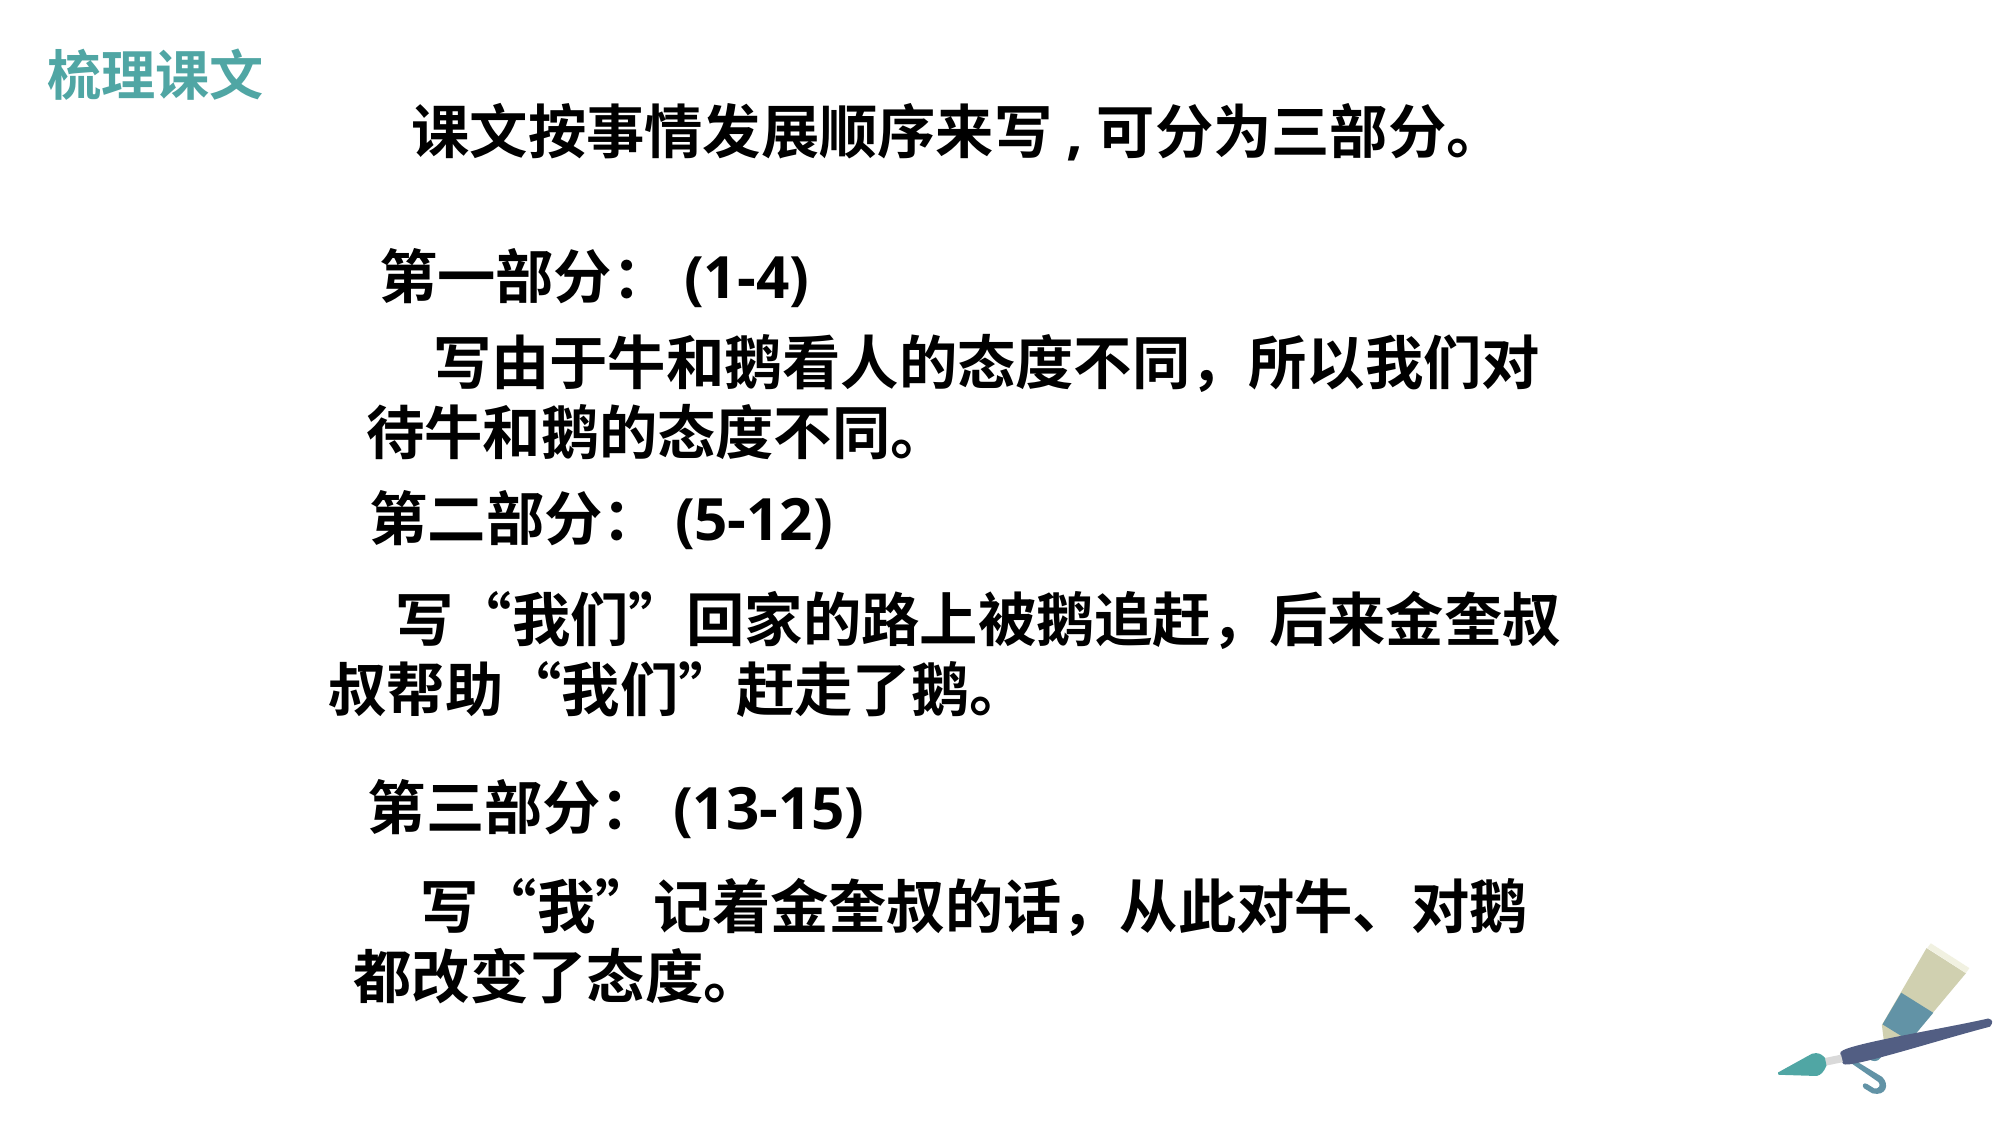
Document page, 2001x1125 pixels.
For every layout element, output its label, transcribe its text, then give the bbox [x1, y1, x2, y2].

text_box 写“我”记着金奎叔的话，从此对牛、对鹅都改变了态度。 [339, 863, 1589, 1018]
text_box 第一部分：(1-4) [364, 232, 825, 318]
text_box 梳理课文 [32, 33, 347, 114]
text_box 第二部分：(5-12) [355, 474, 848, 560]
text_box 写由于牛和鹅看人的态度不同，所以我们对待牛和鹅的态度不同。 [351, 318, 1580, 474]
text_box 第三部分：(13-15) [353, 763, 880, 849]
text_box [1811, 945, 1974, 1125]
text_box 写“我们”回家的路上被鹅追赶，后来金奎叔叔帮助“我们”赶走了鹅。 [313, 575, 1577, 731]
text_box 课文按事情发展顺序来写,可分为三部分。 [329, 88, 1589, 173]
